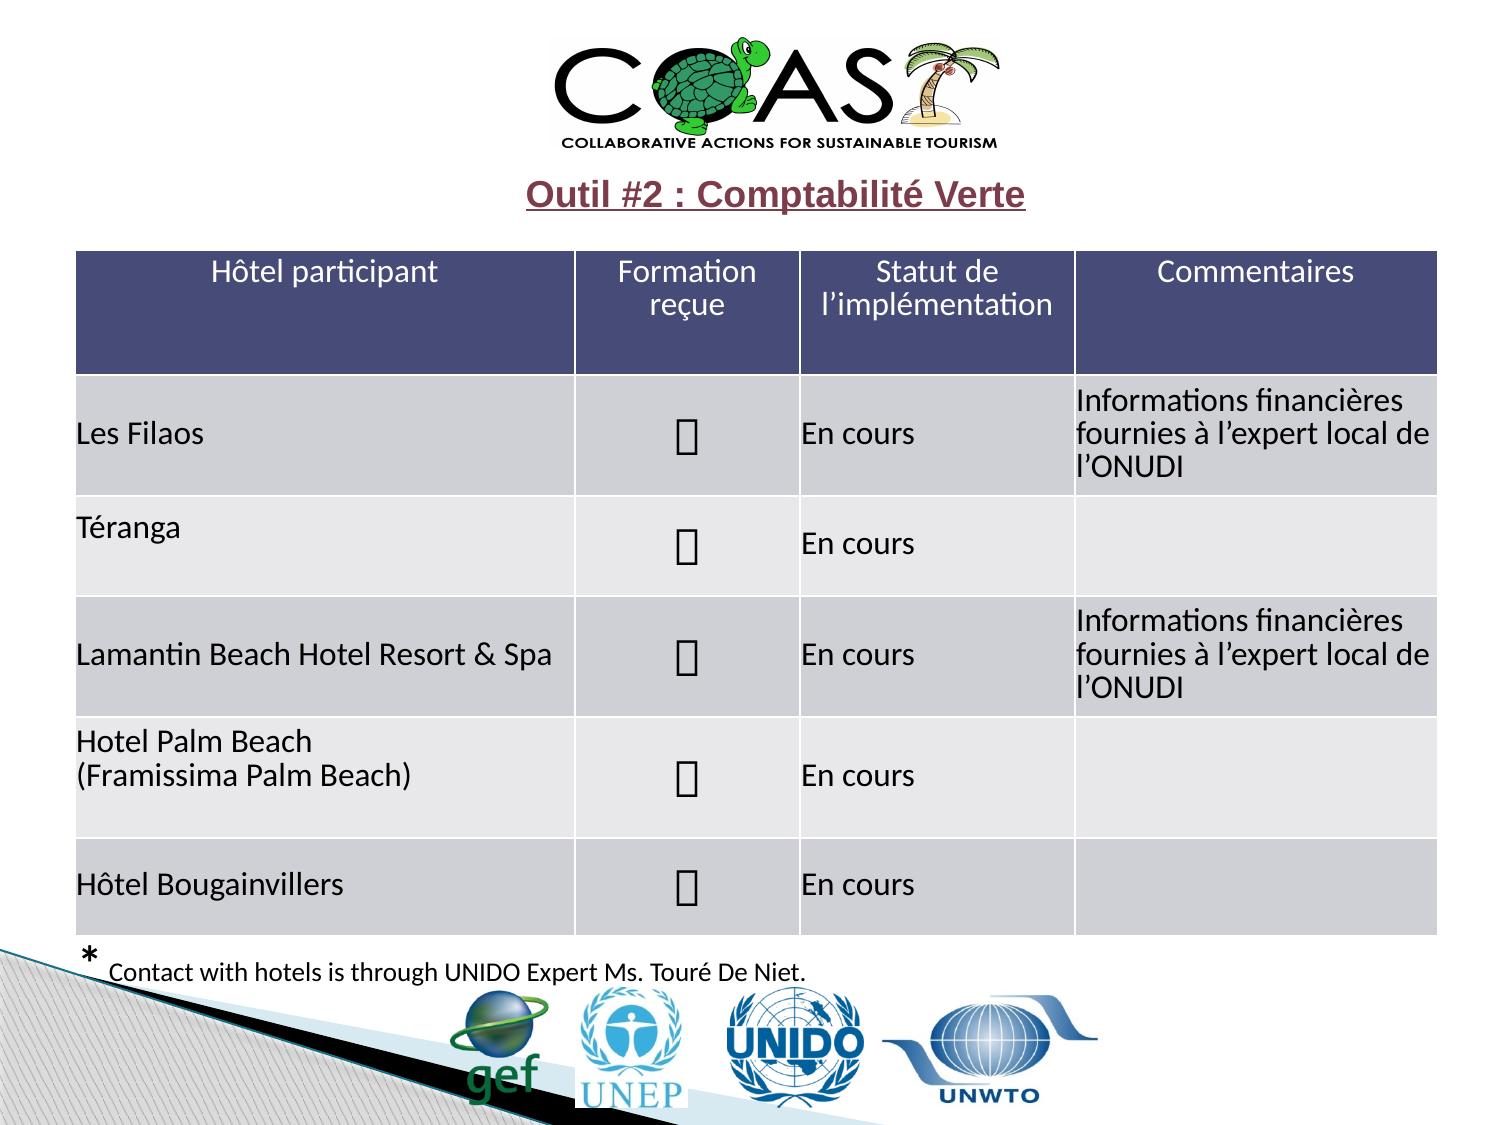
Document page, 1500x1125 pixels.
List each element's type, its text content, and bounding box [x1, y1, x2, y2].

table_cell Hotel Palm Beach (Framissima Palm Beach) [76, 718, 574, 837]
table_cell En cours [801, 718, 1074, 837]
picture [727, 999, 864, 1108]
table_cell  [576, 839, 799, 924]
table_cell Les Filaos [76, 376, 574, 495]
picture [877, 999, 1100, 1108]
table_cell Informations financières fournies à l’expert local de l’ONUDI [1076, 376, 1437, 495]
picture [575, 999, 688, 1108]
table_cell [1076, 497, 1437, 595]
text_box * Contact with hotels is through UNIDO Expert Ms. Touré De Niet. [62, 924, 1163, 999]
table_header Hôtel participant [76, 251, 574, 374]
table_cell En cours [801, 597, 1074, 716]
table_cell Hôtel Bougainvillers [76, 839, 574, 924]
table_header Commentaires [1076, 251, 1437, 374]
table_cell  [576, 376, 799, 495]
table_cell Informations financières fournies à l’expert local de l’ONUDI [1076, 597, 1437, 716]
table_cell En cours [801, 497, 1074, 595]
table_header Formation reçue [576, 251, 799, 374]
table_cell En cours [801, 376, 1074, 495]
table_cell Lamantin Beach Hotel Resort & Spa [76, 597, 574, 716]
table_cell En cours [801, 839, 1074, 924]
table_cell  [576, 718, 799, 837]
picture [549, 37, 1000, 148]
table_cell [1076, 718, 1437, 837]
table_cell Téranga [76, 497, 574, 595]
table_header Statut de l’implémentation [801, 251, 1074, 374]
table_cell  [576, 597, 799, 716]
table_cell  [576, 497, 799, 595]
picture [447, 999, 551, 1108]
text_box Outil #2 : Comptabilité Verte [510, 162, 1041, 223]
table_cell [1076, 839, 1437, 935]
